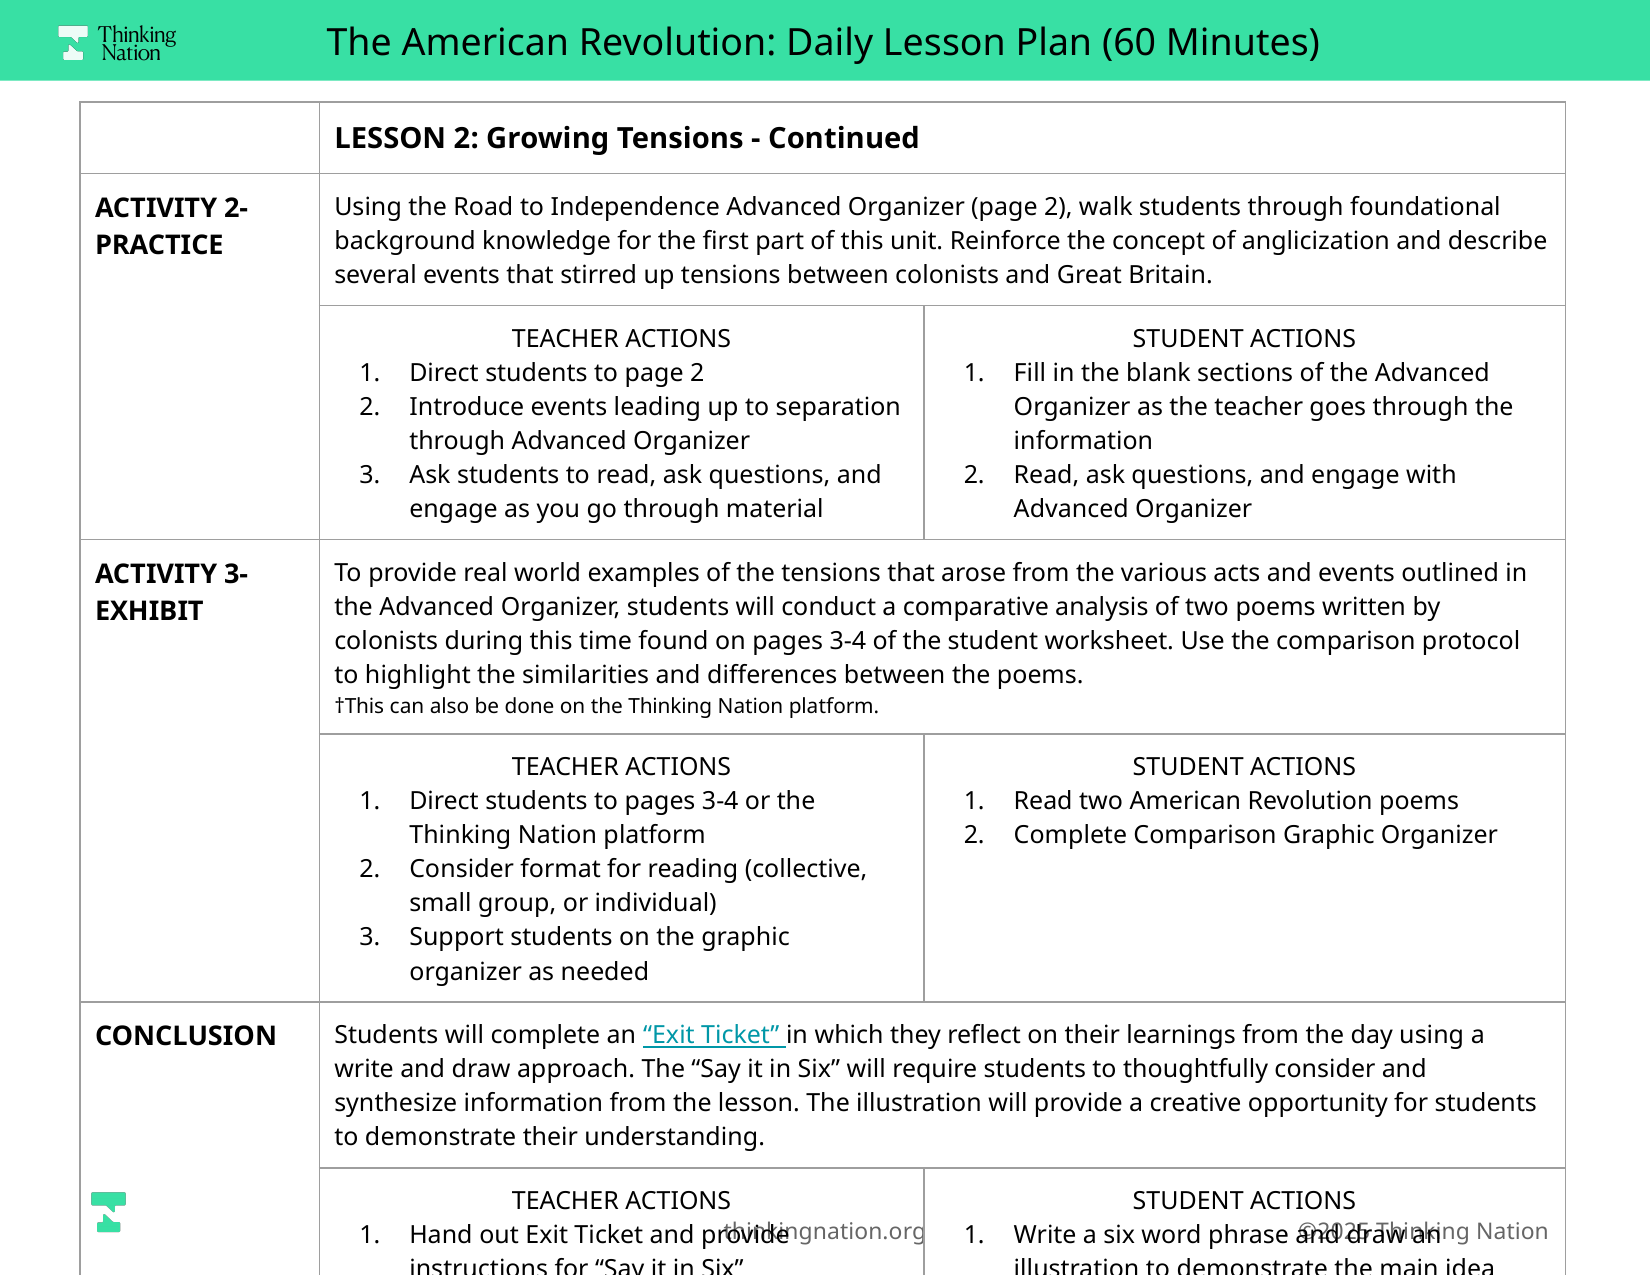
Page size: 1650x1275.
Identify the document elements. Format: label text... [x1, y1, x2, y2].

table_header LESSON 2: Growing Tensions - Continued [320, 103, 1565, 173]
table_cell STUDENT ACTIONS Write a six word phrase and draw an illustration to demonstrate the main idea [925, 1169, 1565, 1275]
table_header [81, 103, 319, 173]
table_cell STUDENT ACTIONS Read two American Revolution poems Complete Comparison Graphic Organizer [925, 735, 1565, 1001]
table_cell CONCLUSION [81, 1003, 319, 1275]
table_cell Students will complete an “Exit Ticket” in which they reflect on their learnings from the day using a write and draw approach. The “Say it in Six” will require students to thoughtfully consider and synthesize information from the lesson. The illustration will provide a creative opportunity for students to demonstrate their understanding. [320, 1003, 1565, 1167]
picture [80, 1184, 136, 1240]
text_box The American Revolution: Daily Lesson Plan (60 Minutes) [0, 0, 1650, 81]
table_cell STUDENT ACTIONS Fill in the blank sections of the Advanced Organizer as the teacher goes through the information Read, ask questions, and engage with Advanced Organizer [925, 306, 1565, 539]
table_cell ACTIVITY 2- PRACTICE [81, 174, 319, 539]
table_cell To provide real world examples of the tensions that arose from the various acts and events outlined in the Advanced Organizer, students will conduct a comparative analysis of two poems written by colonists during this time found on pages 3-4 of the student worksheet. Use the comparison protocol to highlight the similarities and differences between the poems. †This can also be done on the Thinking Nation platform. [320, 540, 1565, 733]
table_cell TEACHER ACTIONS Direct students to page 2 Introduce events leading up to separation through Advanced Organizer Ask students to read, ask questions, and engage as you go through material [320, 306, 923, 539]
picture [45, 14, 180, 71]
table_cell Using the Road to Independence Advanced Organizer (page 2), walk students through foundational background knowledge for the first part of this unit. Reinforce the concept of anglicization and describe several events that stirred up tensions between colonists and Great Britain. [320, 174, 1565, 305]
table_cell ACTIVITY 3- EXHIBIT [81, 540, 319, 1001]
table_cell TEACHER ACTIONS Hand out Exit Ticket and provide instructions for “Say it in Six” [320, 1169, 923, 1275]
table_cell TEACHER ACTIONS Direct students to pages 3-4 or the Thinking Nation platform Consider format for reading (collective, small group, or individual) Support students on the graphic organizer as needed [320, 735, 923, 1001]
